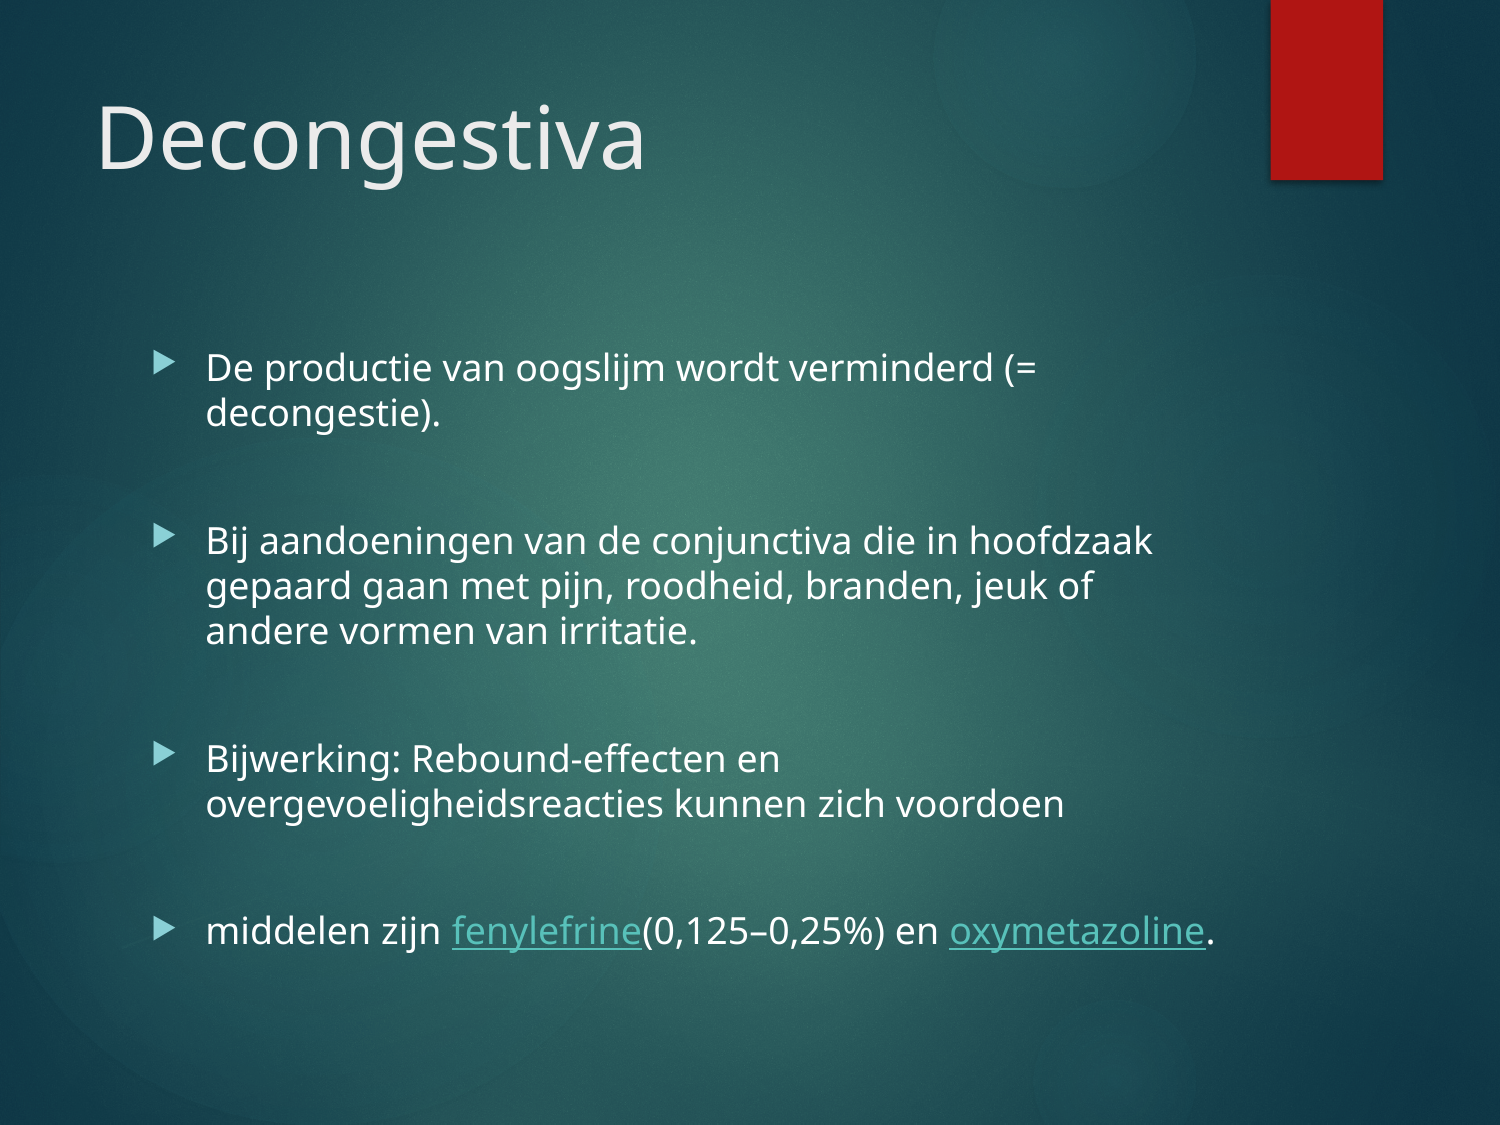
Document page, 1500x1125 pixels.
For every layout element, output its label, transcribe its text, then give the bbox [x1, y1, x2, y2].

title Decongestiva [79, 74, 1237, 304]
list De productie van oogslijm wordt verminderd (= decongestie). Bij aandoeningen van de conjunctiva die in hoofdzaak gepaard gaan met pijn, roodheid, branden, jeuk of andere vormen van irritatie. Bijwerking: Rebound-effecten en overgevoeligheidsreacties kunnen zich voordoen middelen zijn fenylefrine(0,125–0,25%) en oxymetazoline. [135, 336, 1237, 1025]
